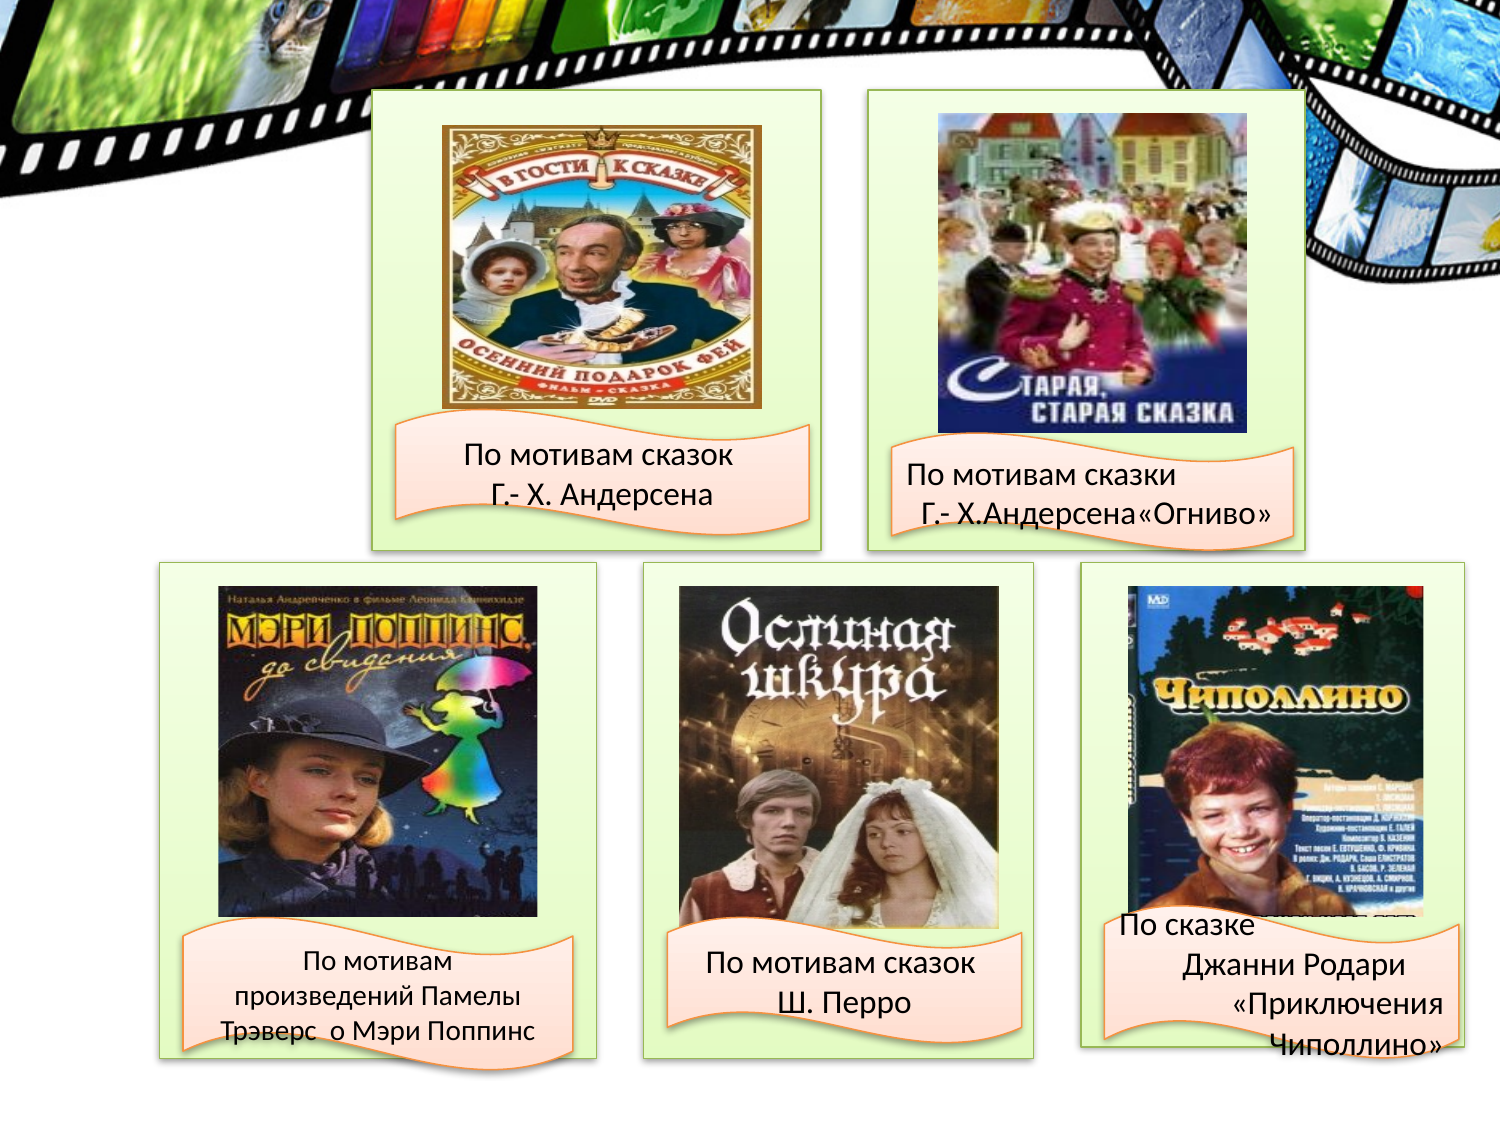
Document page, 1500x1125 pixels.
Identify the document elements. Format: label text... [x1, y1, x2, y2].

text_box По мотивам сказки Г.- Х.Андерсена«Огниво» [890, 435, 1295, 551]
text_box По сказке Джанни Родари «Приключения Чиполлино» [1103, 915, 1460, 1059]
text_box [1080, 562, 1465, 1048]
text_box [867, 89, 1306, 551]
text_box [159, 562, 597, 1059]
text_box По мотивам сказок Г.- Х. Андерсена [394, 412, 810, 536]
picture [0, 0, 1500, 1125]
text_box По мотивам произведений Памелы Трэверс о Мэри Поппинс [182, 922, 574, 1071]
text_box [371, 89, 822, 551]
text_box [643, 562, 1034, 1059]
text_box По мотивам сказок Ш. Перро [666, 929, 1023, 1044]
